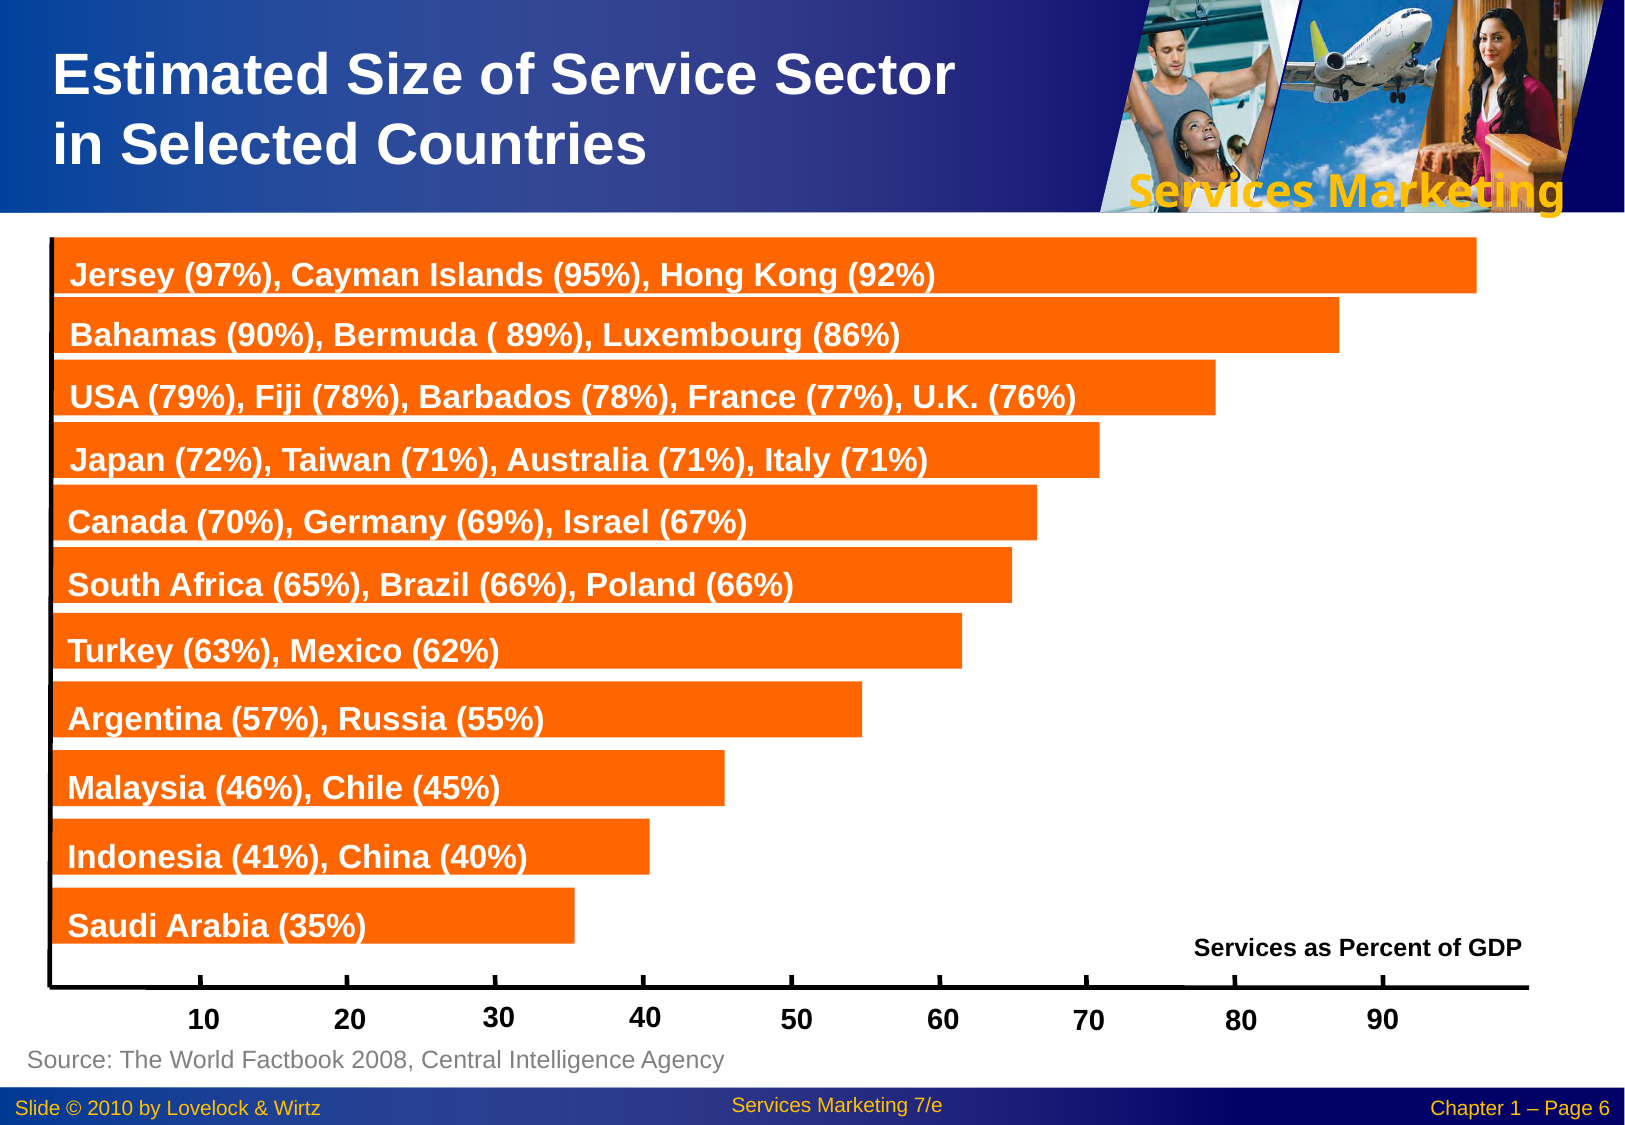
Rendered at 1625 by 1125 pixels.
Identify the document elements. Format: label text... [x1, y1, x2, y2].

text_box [49, 237, 1539, 1038]
picture [1546, 187, 1556, 202]
text_box Source: The World Factbook 2008, Central Intelligence Agency [12, 1036, 1588, 1112]
picture [1162, 186, 1172, 192]
picture [1100, 0, 1604, 213]
title Estimated Size of Service Sector in Selected Countries [36, 37, 1088, 176]
